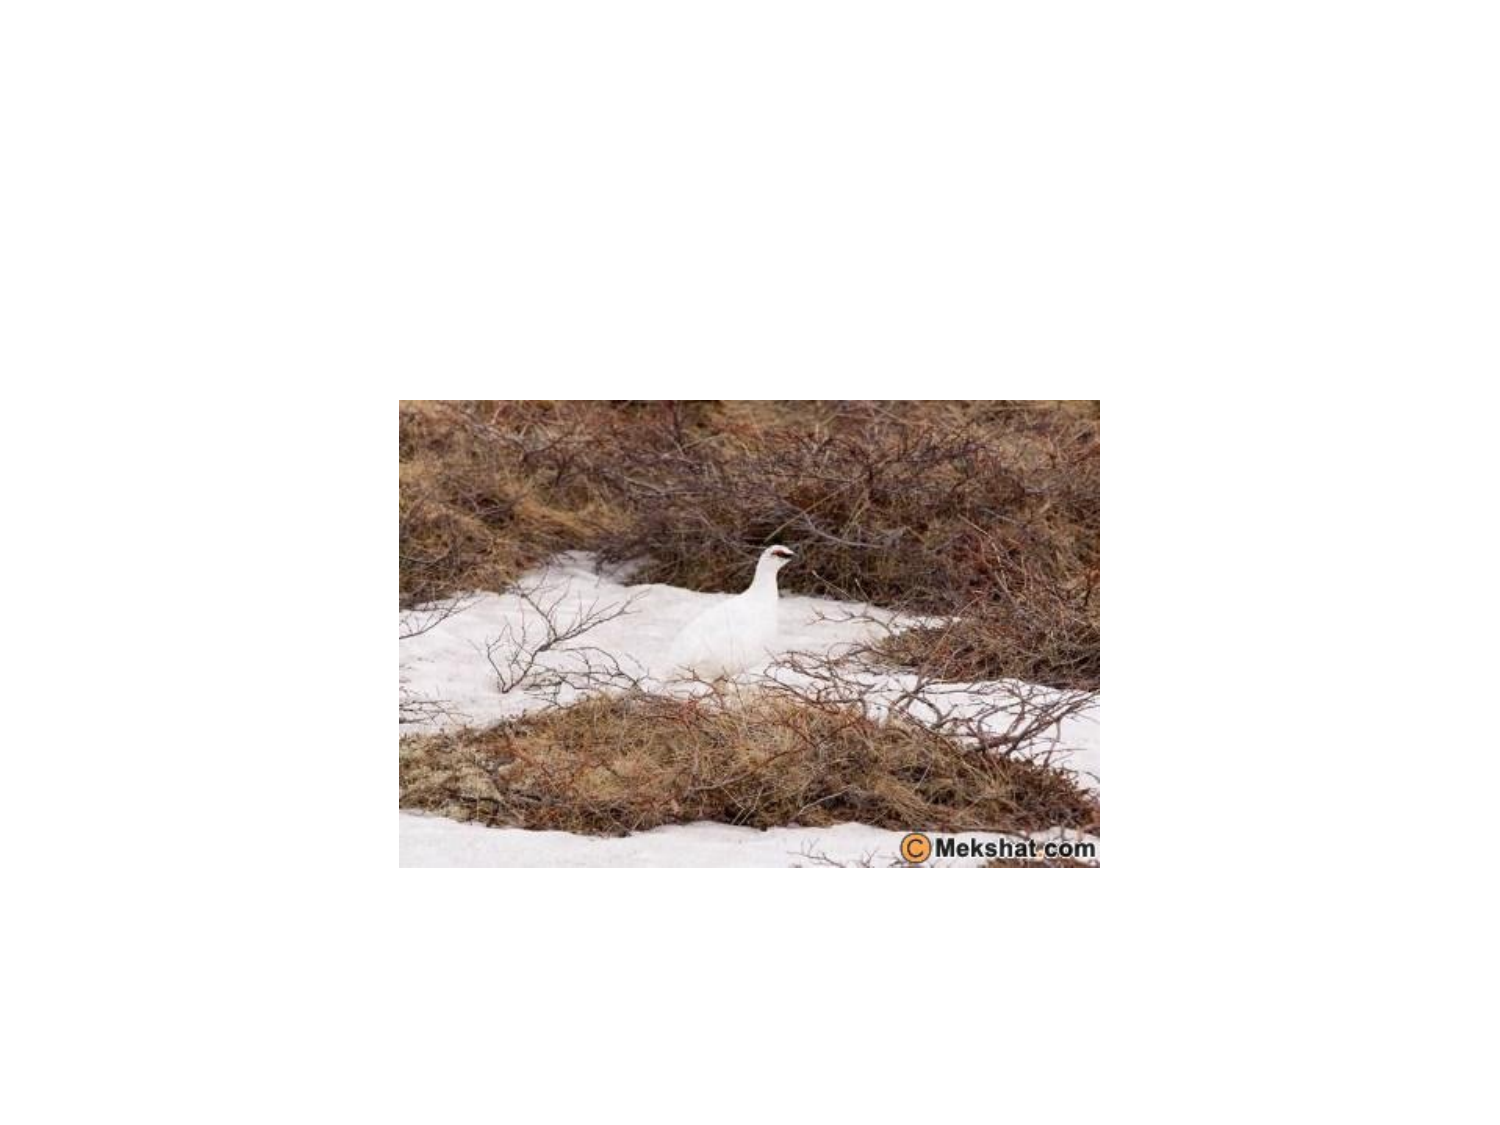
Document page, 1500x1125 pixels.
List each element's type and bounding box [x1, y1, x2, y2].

list [399, 399, 1101, 868]
